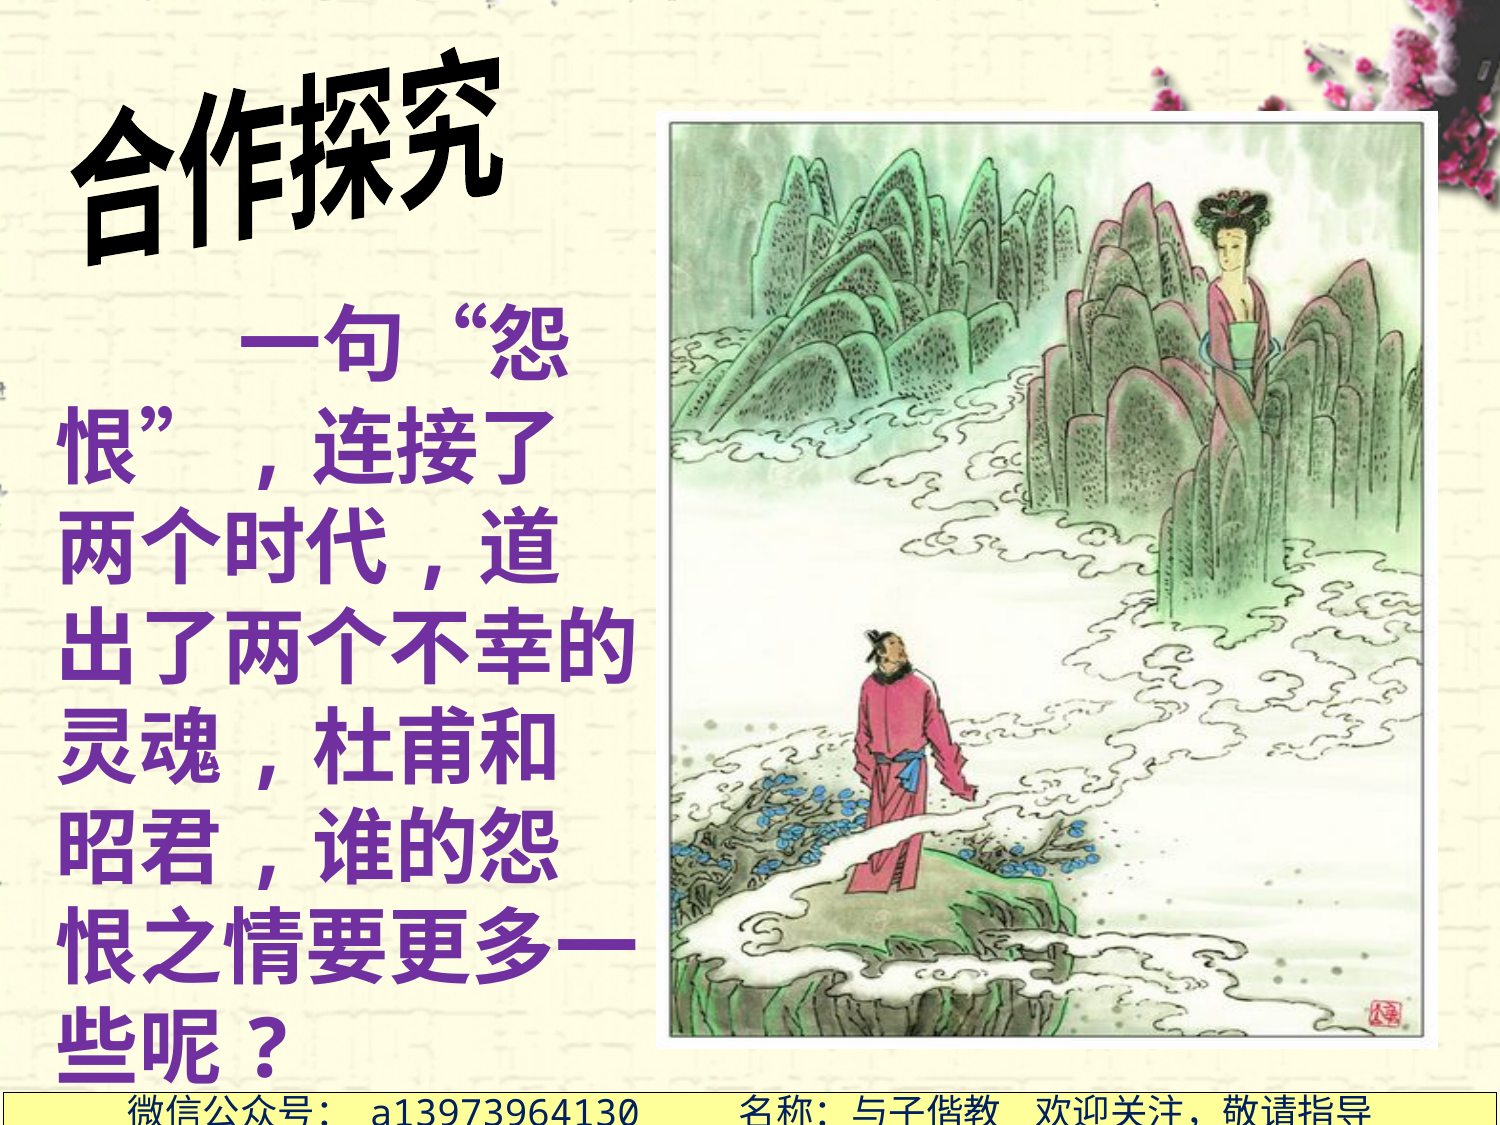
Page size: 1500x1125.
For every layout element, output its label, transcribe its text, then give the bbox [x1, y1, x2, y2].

picture [0, 0, 1500, 1125]
text_box 微信公众号： a13973964130 名称：与子偕教 欢迎关注，敬请指导 [3, 1092, 1497, 1125]
text_box 一句“怨恨”,连接了两个时代,道出了两个不幸的灵魂,杜甫和昭君,谁的怨恨之情要更多一些呢? [41, 267, 657, 1092]
